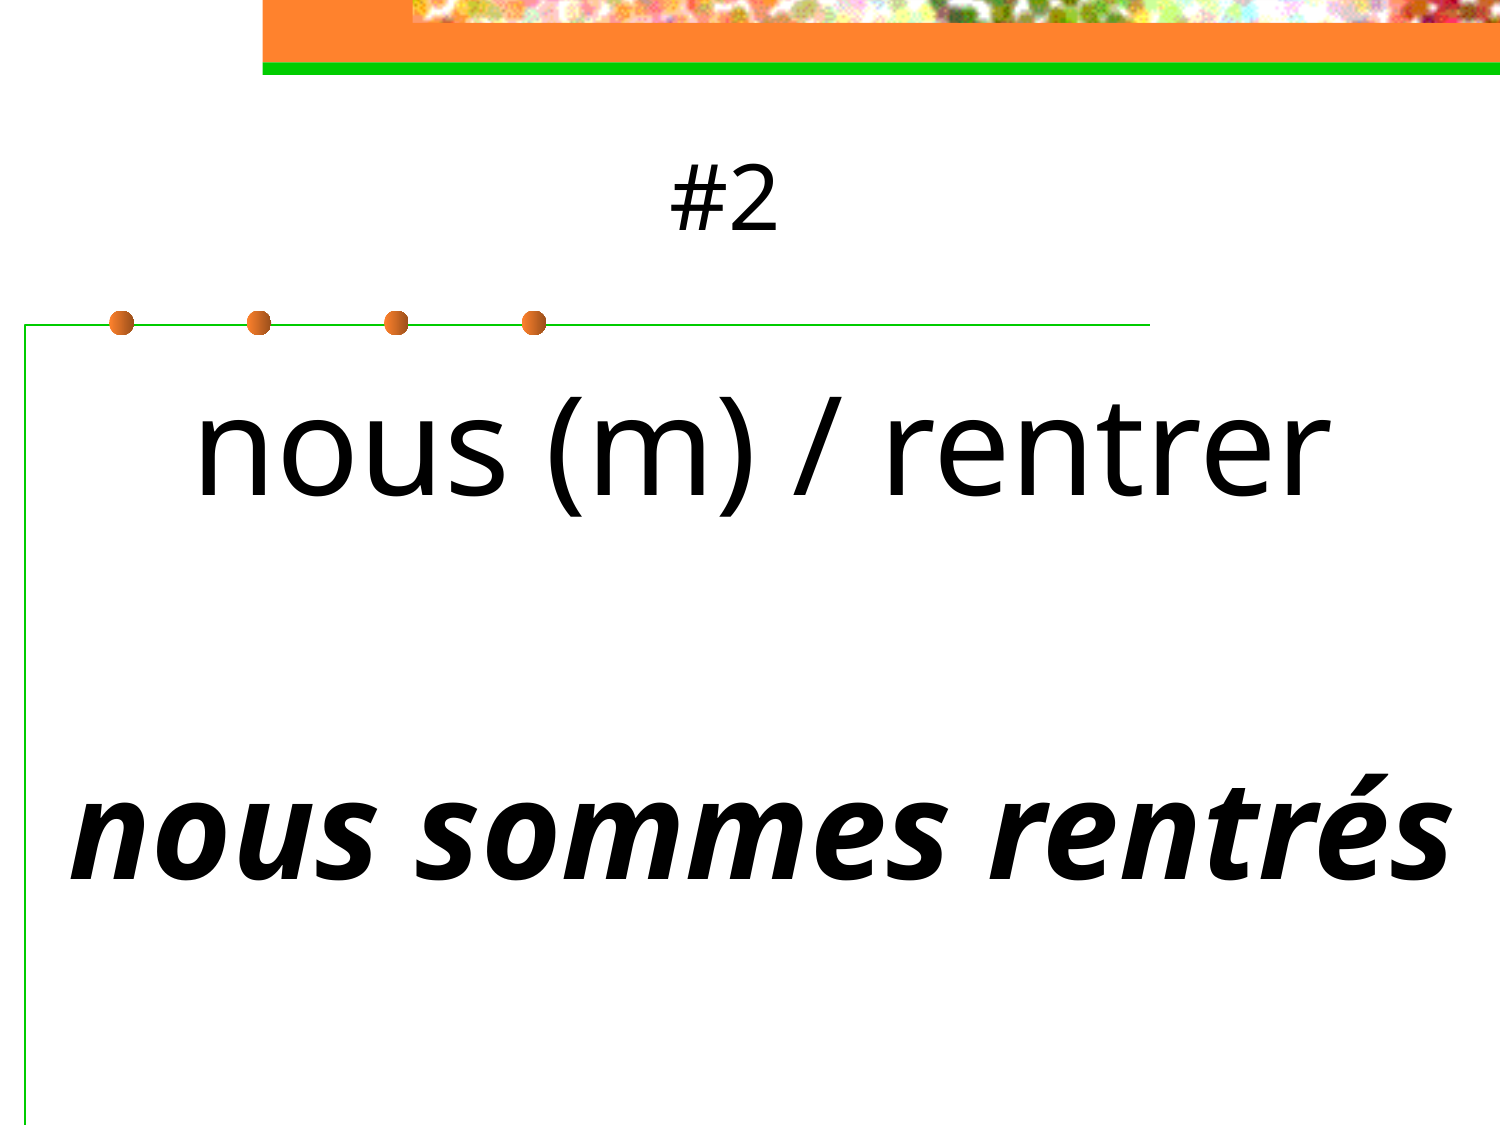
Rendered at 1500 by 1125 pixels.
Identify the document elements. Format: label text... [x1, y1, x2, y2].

picture [412, 0, 1500, 23]
list nous (m) / rentrer nous sommes rentrés [24, 350, 1500, 1025]
title #2 [87, 99, 1363, 288]
